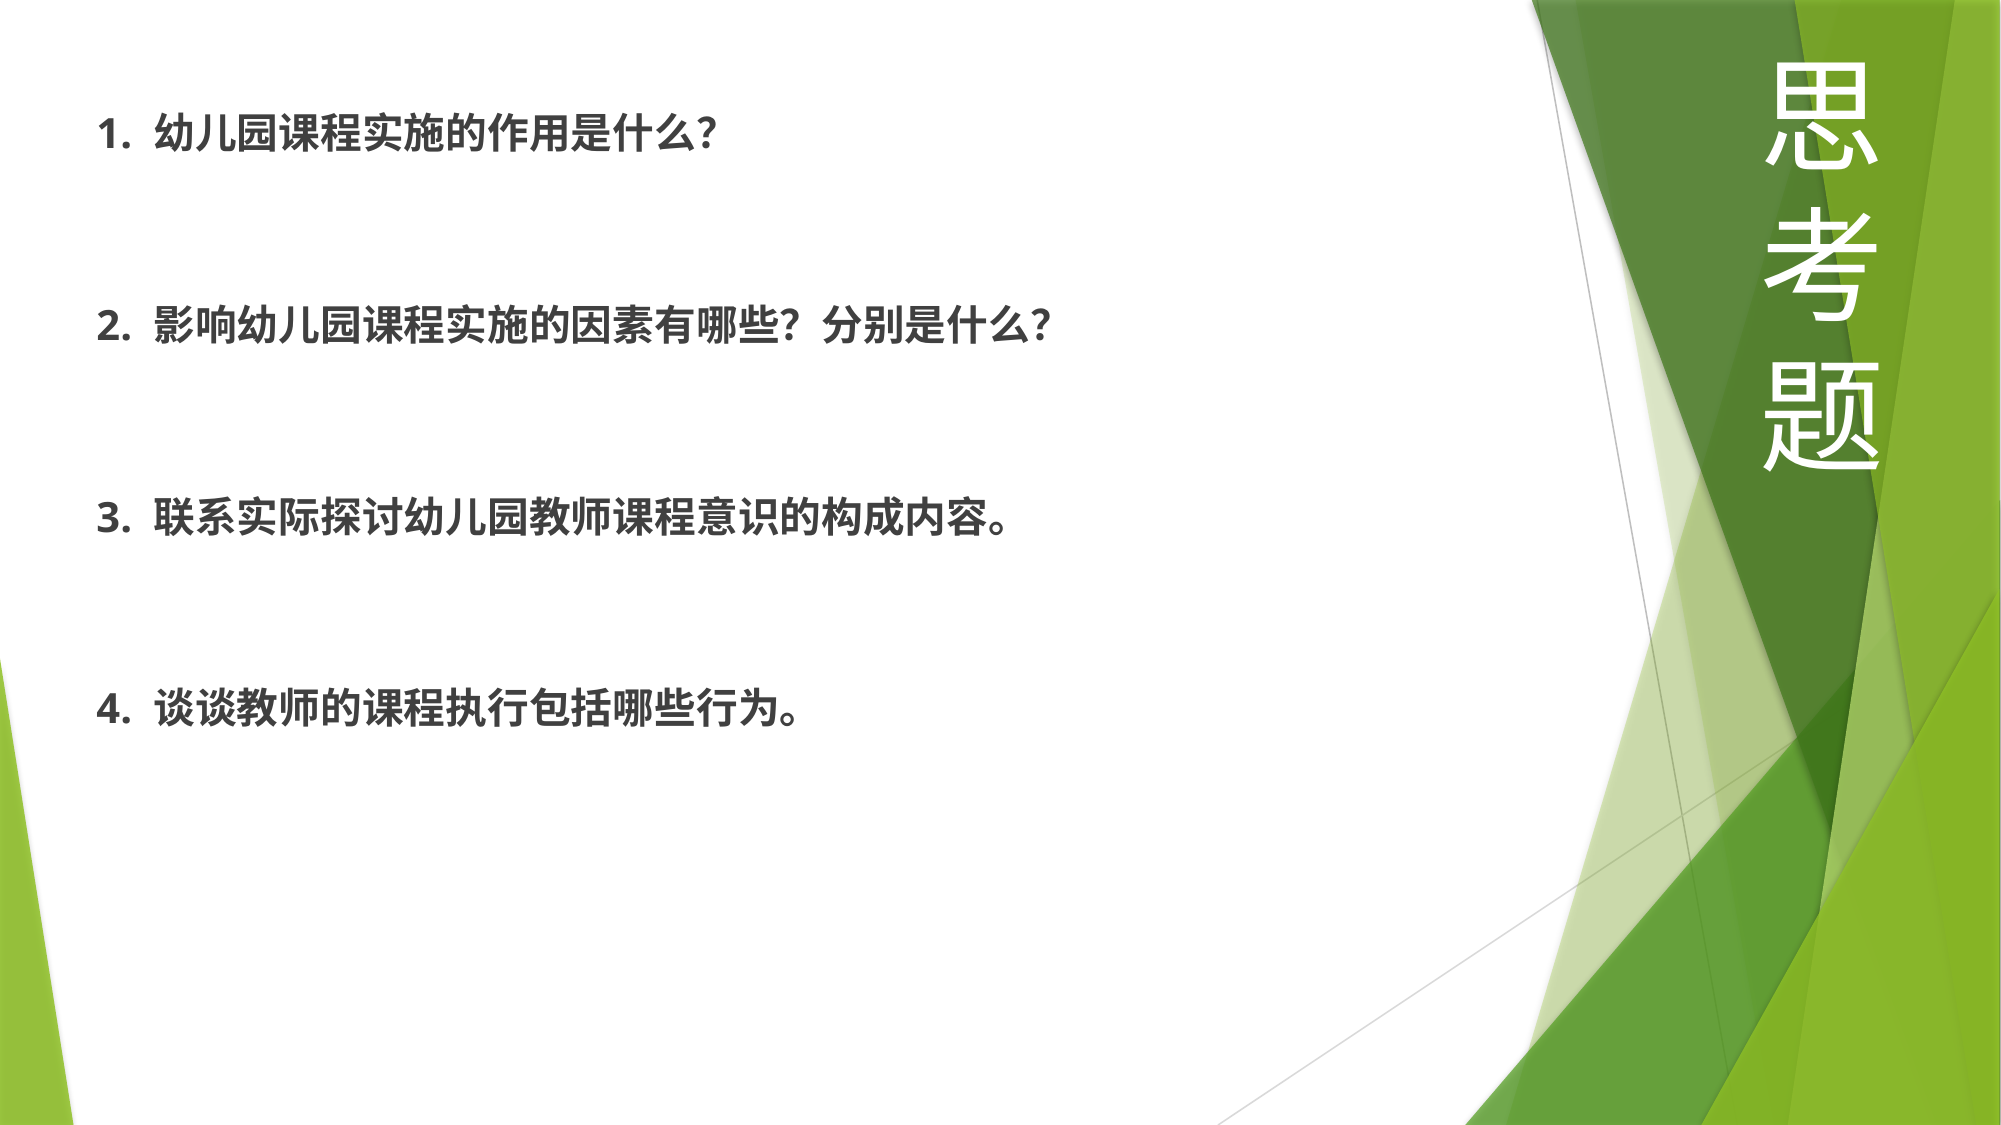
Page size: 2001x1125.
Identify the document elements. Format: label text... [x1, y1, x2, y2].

text_box 思考题 [1745, 30, 1919, 496]
list 1. 幼儿园课程实施的作用是什么？ 2. 影响幼儿园课程实施的因素有哪些？分别是什么？ 3. 联系实际探讨幼儿园教师课程意识的构成内容。 4. 谈谈教师的课程执行包括哪些行为。 [81, 74, 1241, 781]
